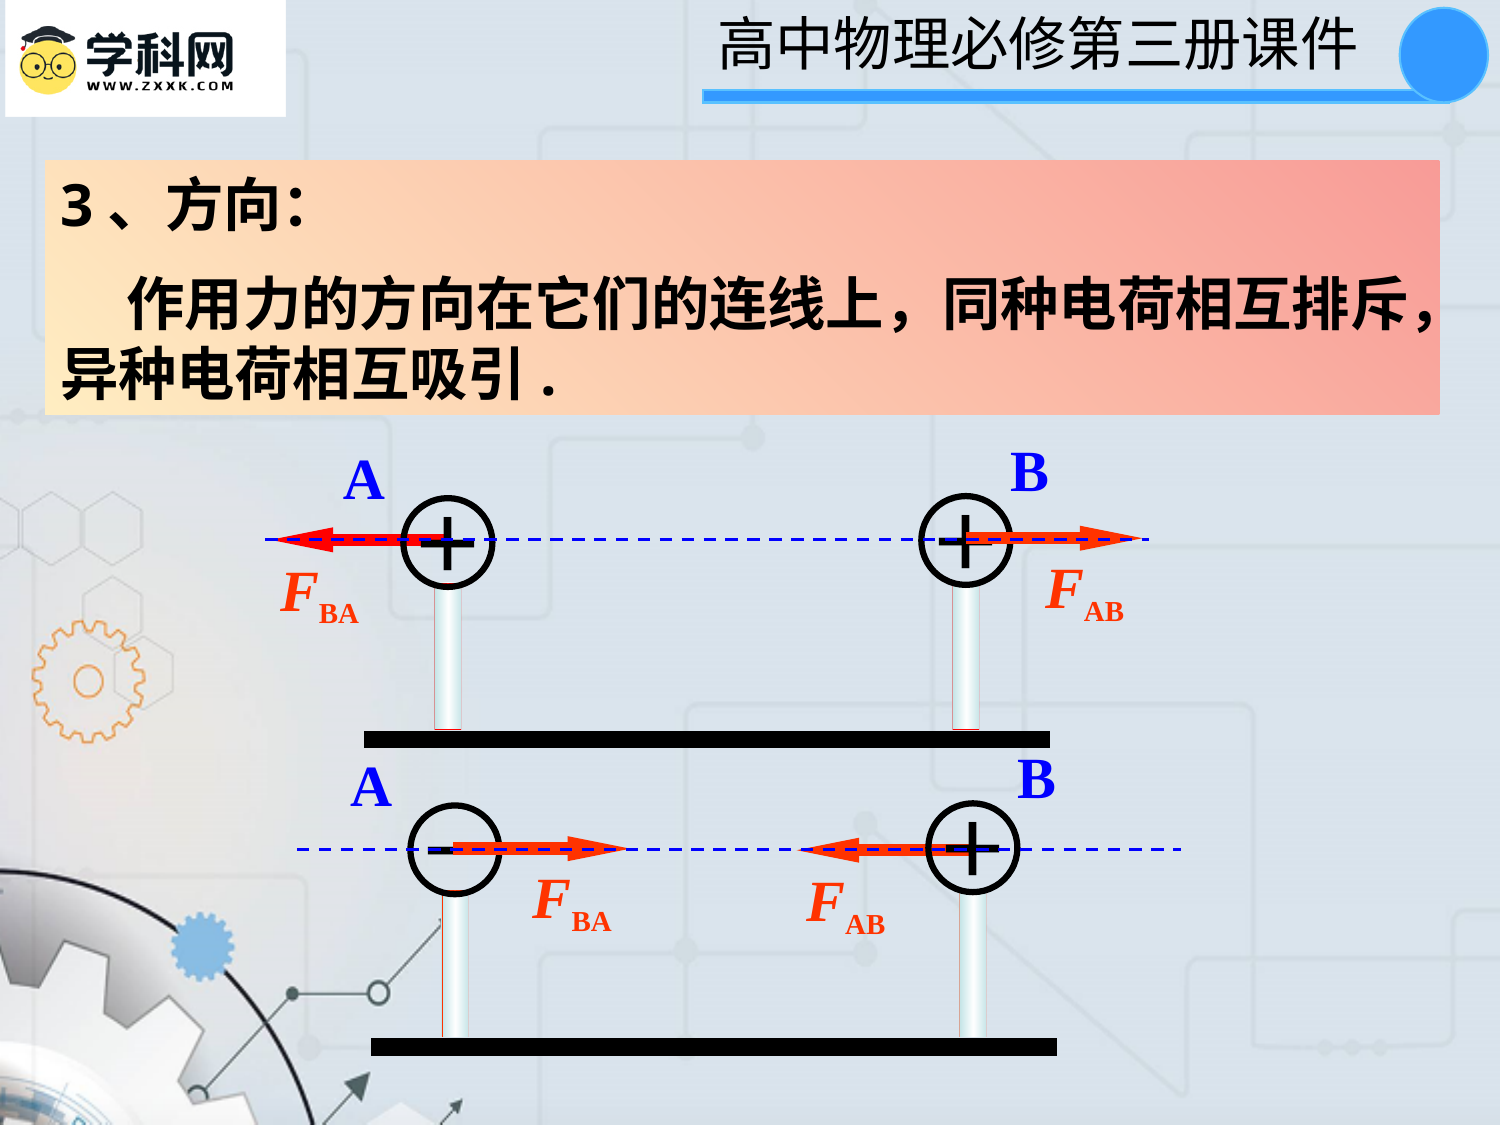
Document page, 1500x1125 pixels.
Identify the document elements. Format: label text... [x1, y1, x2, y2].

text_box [327, 547, 1071, 749]
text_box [265, 545, 322, 631]
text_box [327, 425, 1071, 538]
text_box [965, 545, 1150, 629]
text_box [453, 857, 638, 939]
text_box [334, 857, 1078, 1056]
picture [0, 0, 1500, 1125]
text_box 3、方向： 作用力的方向在它们的连线上，同种电荷相互排斥，异种电荷相互吸引. [45, 160, 1440, 415]
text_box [334, 732, 1078, 848]
